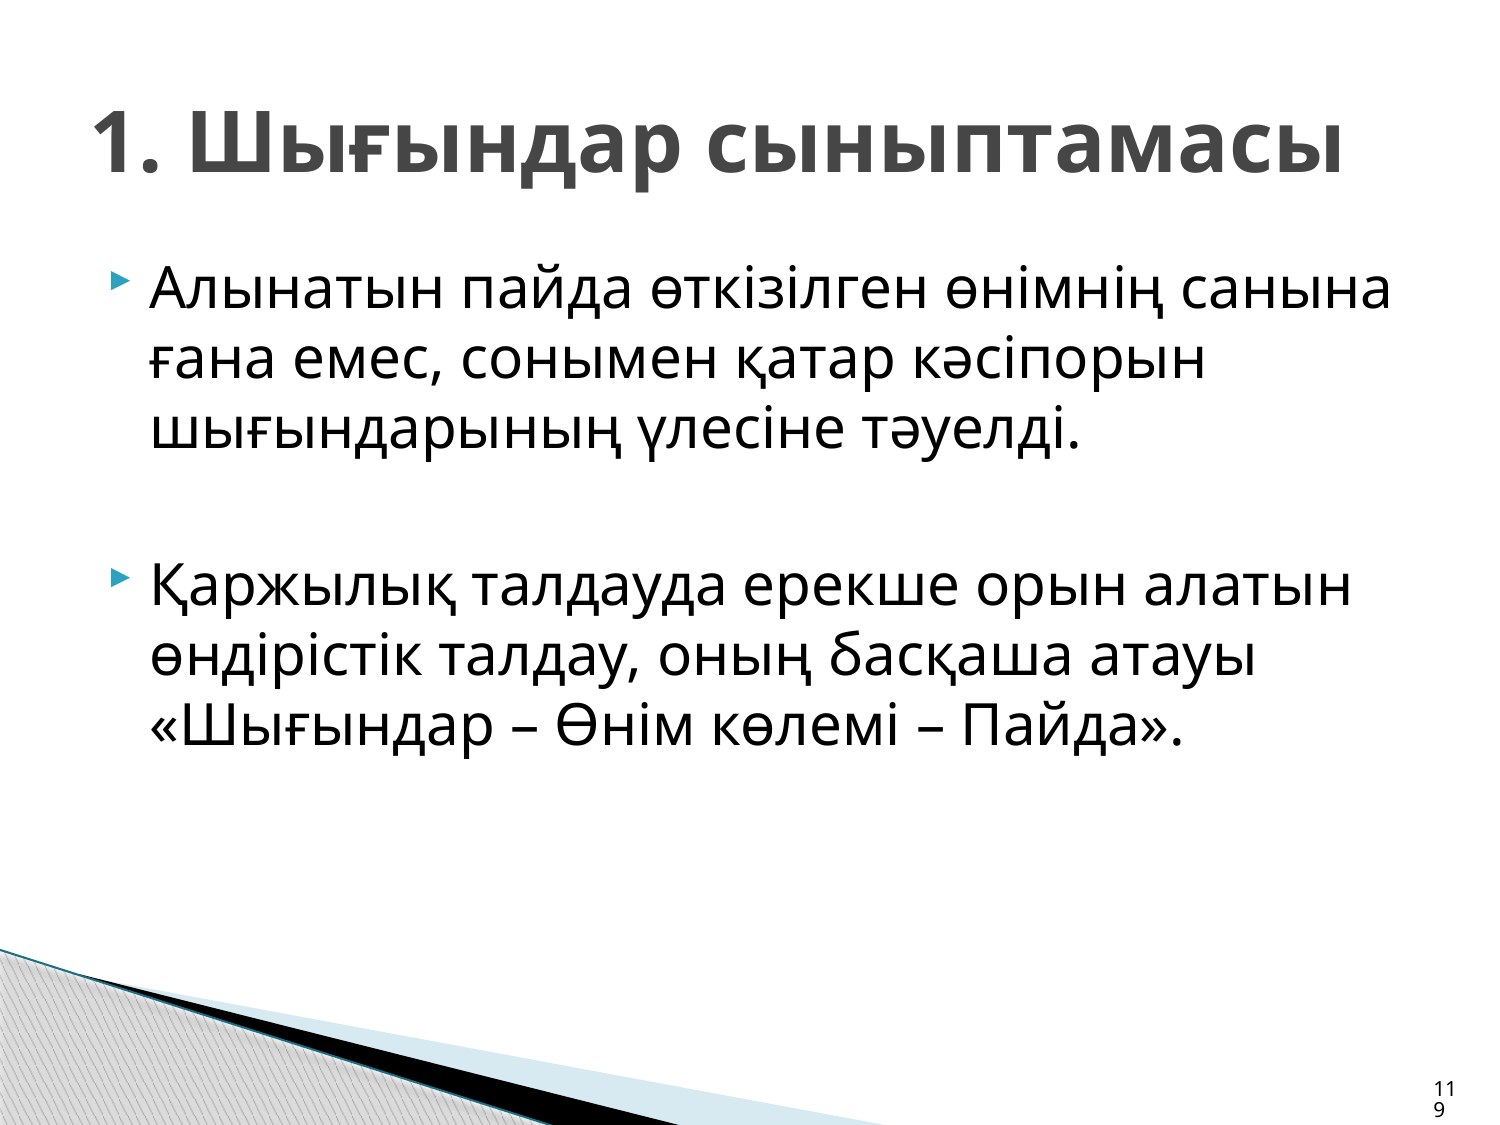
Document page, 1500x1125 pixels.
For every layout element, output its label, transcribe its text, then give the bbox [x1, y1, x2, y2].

slide_number 119 [1418, 1051, 1479, 1112]
list Алынатын пайда өткізілген өнімнің санына ғана емес, сонымен қатар кәсіпорын шығындарының үлесіне тәуелді. Қаржылық талдауда ерекше орын алатын өндірістік талдау, оның басқаша атауы «Шығындар – Өнім көлемі – Пайда». [75, 243, 1425, 986]
title 1. Шығындар сыныптамасы [75, 45, 1425, 233]
